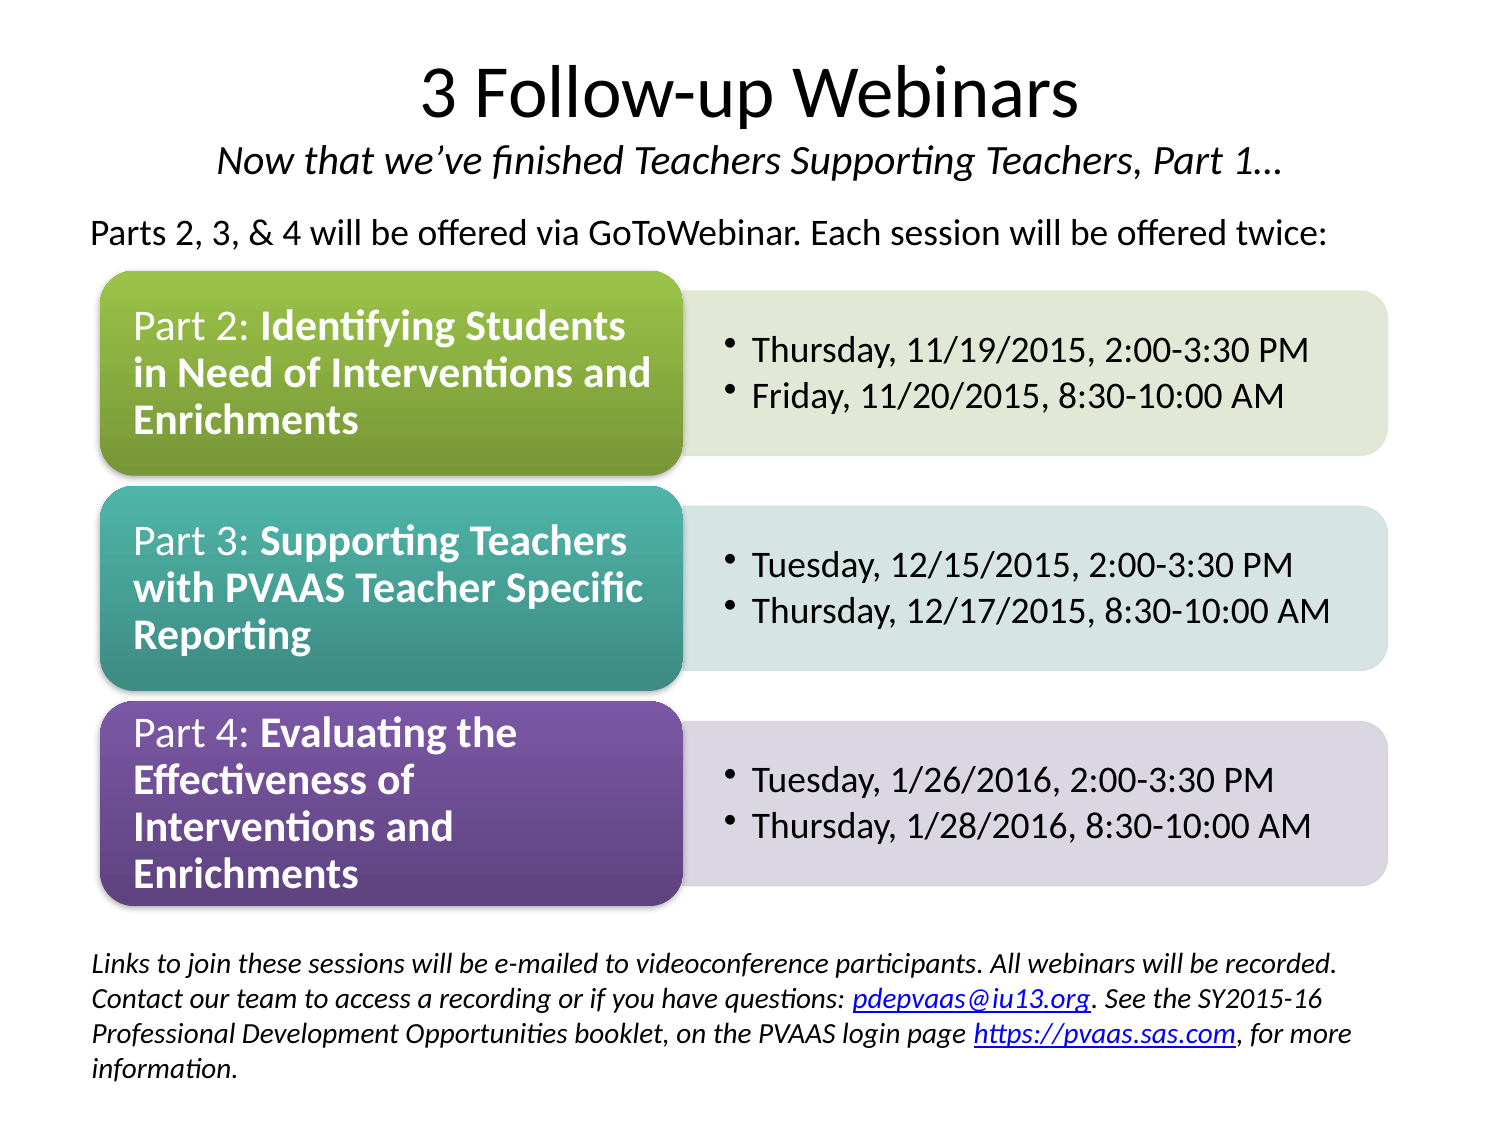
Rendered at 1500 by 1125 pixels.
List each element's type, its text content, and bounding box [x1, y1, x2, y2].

list Parts 2, 3, & 4 will be offered via GoToWebinar. Each session will be offered twice: [75, 200, 1425, 263]
text_box Links to join these sessions will be e-mailed to videoconference participants. All webinars will be recorded. Contact our team to access a recording or if you have questions: pdepvaas@iu13.org. See the SY2015-16 Professional Development Opportunities booklet, on the PVAAS login page https://pvaas.sas.com, for more information. [76, 937, 1425, 1125]
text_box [99, 270, 1388, 907]
title 3 Follow-up Webinars Now that we’ve finished Teachers Supporting Teachers, Part 1… [75, 24, 1425, 200]
